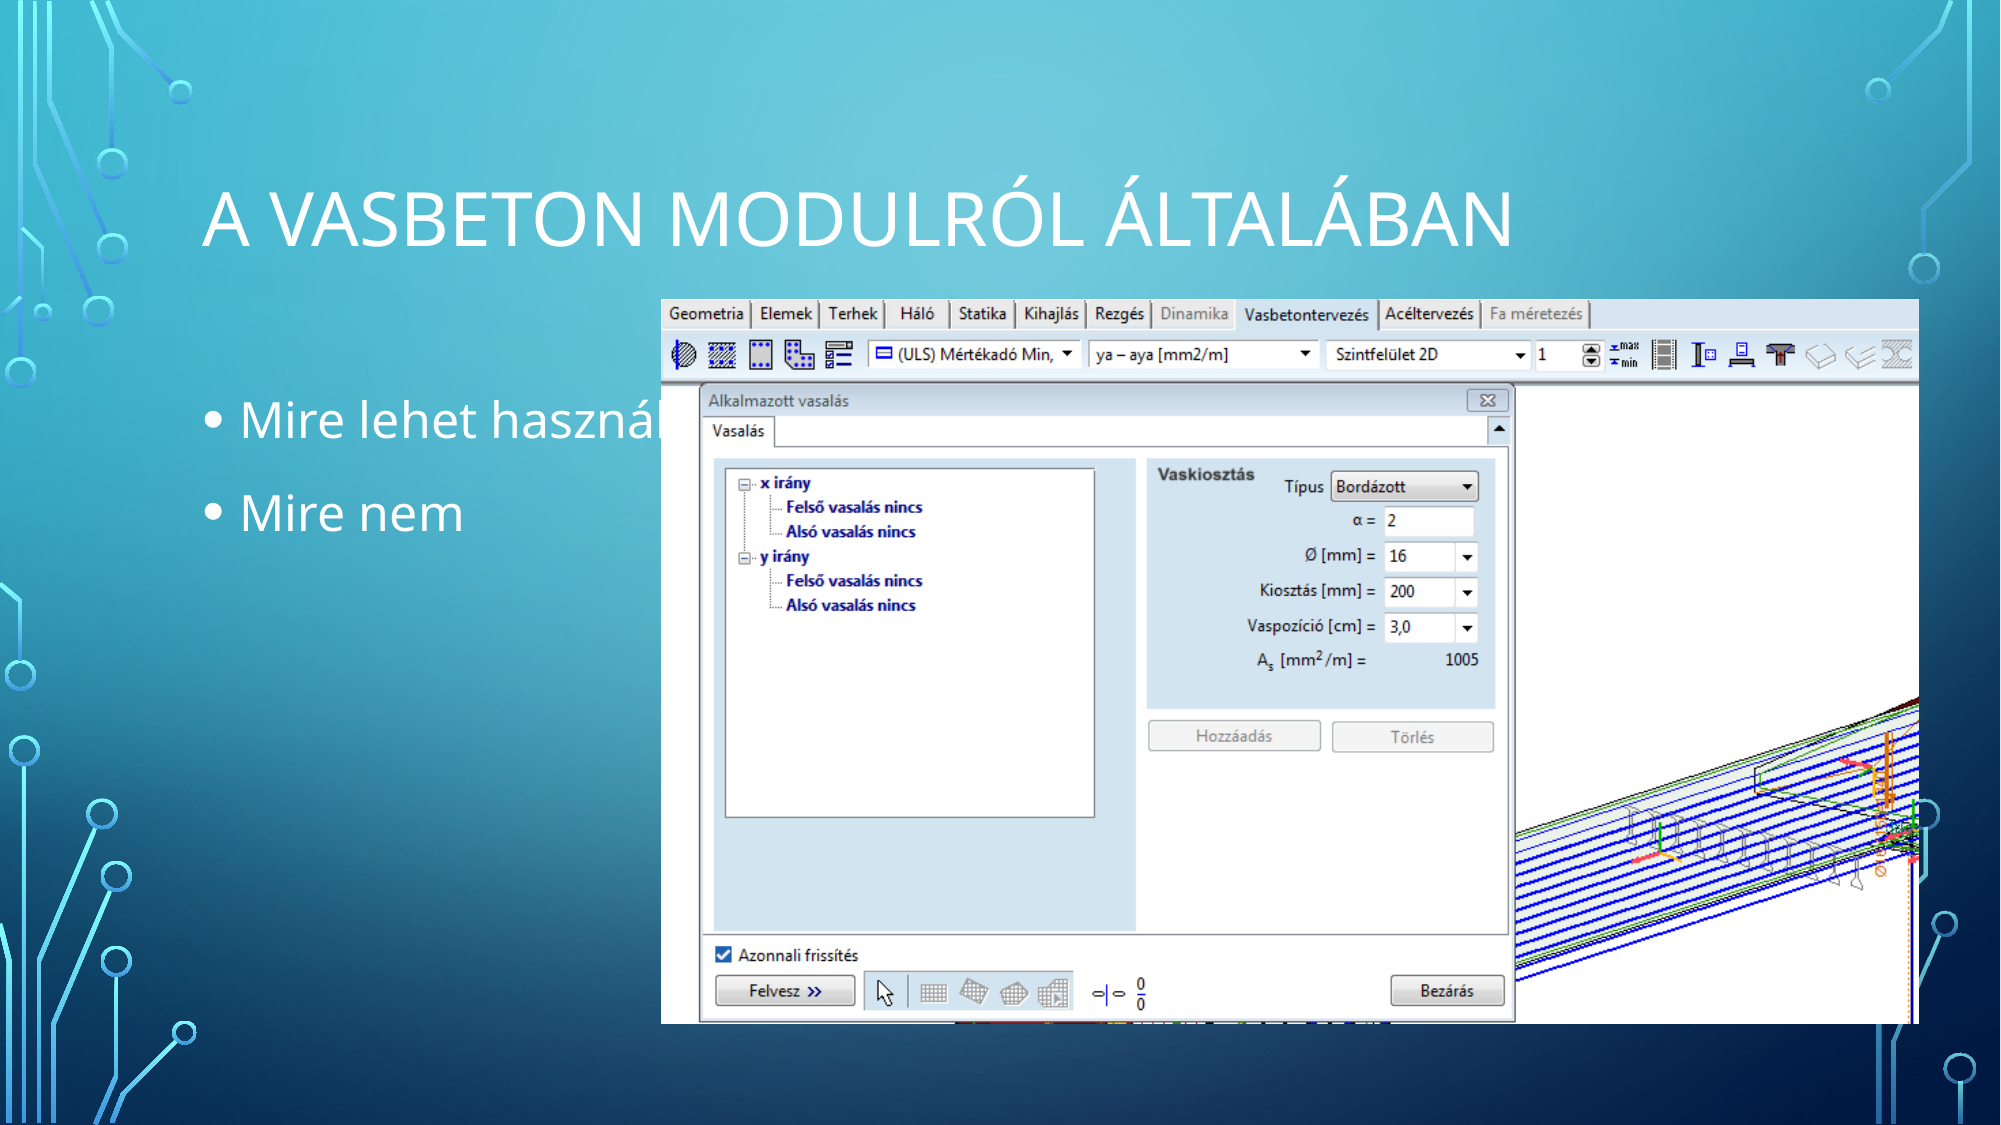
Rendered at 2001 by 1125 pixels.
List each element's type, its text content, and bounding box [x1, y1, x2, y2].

title A vasbeton modulról általában [187, 101, 1813, 344]
picture [661, 299, 1920, 1024]
list Mire lehet használni Mire nem [187, 369, 661, 950]
